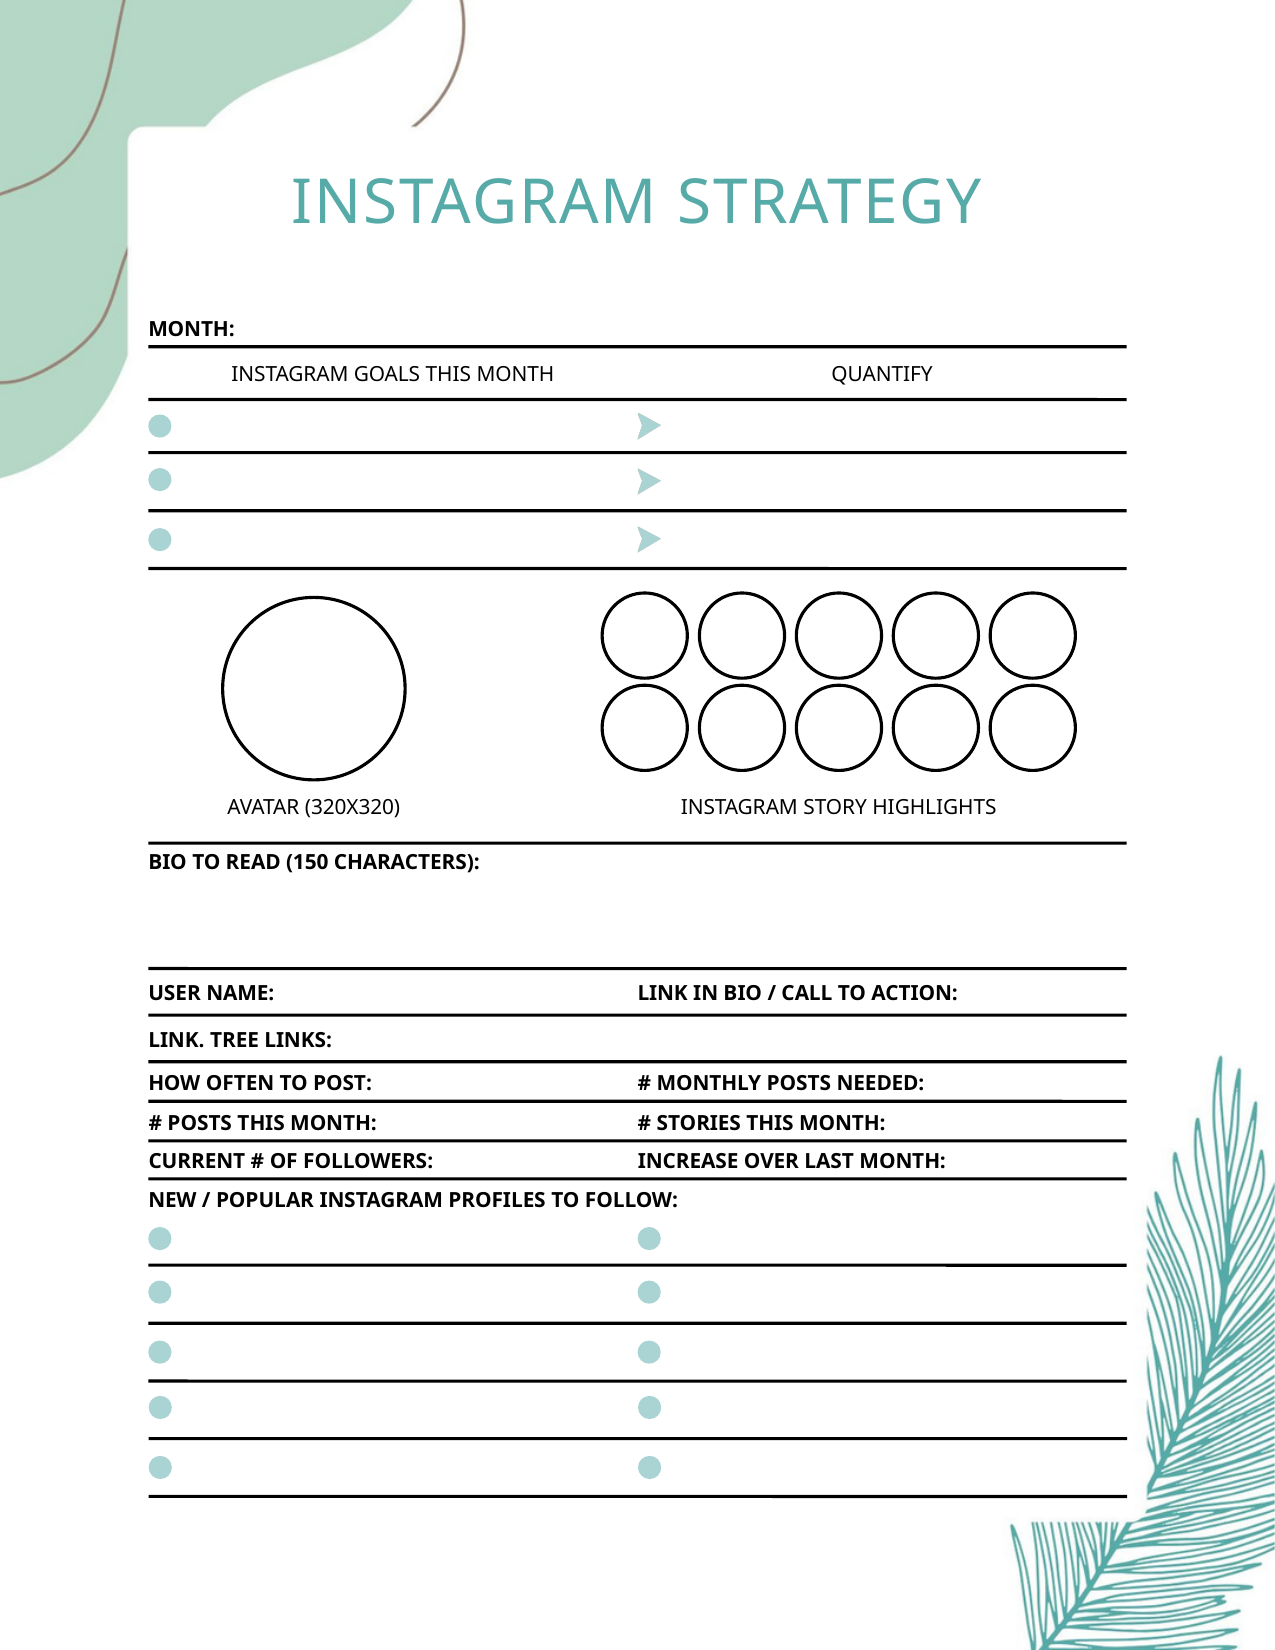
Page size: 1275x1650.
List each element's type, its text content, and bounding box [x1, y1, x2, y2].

text_box [637, 526, 661, 553]
text_box BIO TO READ (150 CHARACTERS): [148, 844, 1127, 874]
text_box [893, 684, 979, 771]
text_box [796, 592, 882, 679]
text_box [148, 1455, 173, 1480]
text_box [0, 0, 1275, 1650]
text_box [148, 527, 172, 552]
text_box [989, 592, 1076, 679]
text_box CURRENT # OF FOLLOWERS: [148, 1143, 637, 1173]
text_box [148, 414, 172, 438]
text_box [796, 684, 882, 771]
text_box [637, 468, 661, 495]
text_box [601, 684, 688, 771]
text_box USER NAME: [148, 975, 637, 1005]
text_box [222, 597, 406, 781]
text_box AVATAR (320X320) [200, 789, 428, 819]
text_box QUANTIFY [637, 356, 1127, 386]
text_box INSTAGRAM STORY HIGHLIGHTS [602, 789, 1076, 819]
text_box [989, 684, 1076, 771]
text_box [637, 1455, 662, 1480]
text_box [699, 592, 785, 679]
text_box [637, 1340, 661, 1364]
text_box [637, 413, 661, 440]
text_box NEW / POPULAR INSTAGRAM PROFILES TO FOLLOW: [148, 1182, 978, 1212]
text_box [893, 592, 979, 679]
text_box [148, 467, 172, 492]
text_box # STORIES THIS MONTH: [637, 1105, 1127, 1135]
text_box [601, 592, 688, 679]
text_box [637, 1395, 662, 1420]
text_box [148, 1340, 172, 1364]
text_box INCREASE OVER LAST MONTH: [637, 1143, 1128, 1173]
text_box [637, 1280, 661, 1304]
text_box HOW OFTEN TO POST: [148, 1065, 637, 1095]
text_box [148, 1280, 172, 1304]
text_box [148, 1395, 173, 1420]
text_box # POSTS THIS MONTH: [148, 1105, 637, 1135]
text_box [699, 684, 785, 771]
text_box INSTAGRAM GOALS THIS MONTH [148, 356, 637, 386]
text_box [637, 1226, 661, 1251]
text_box MONTH: [148, 311, 435, 341]
text_box LINK. TREE LINKS: [148, 1022, 638, 1052]
text_box LINK IN BIO / CALL TO ACTION: [637, 975, 1127, 1005]
text_box INSTAGRAM STRATEGY [127, 174, 1148, 236]
text_box # MONTHLY POSTS NEEDED: [637, 1065, 1127, 1095]
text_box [148, 1226, 172, 1251]
